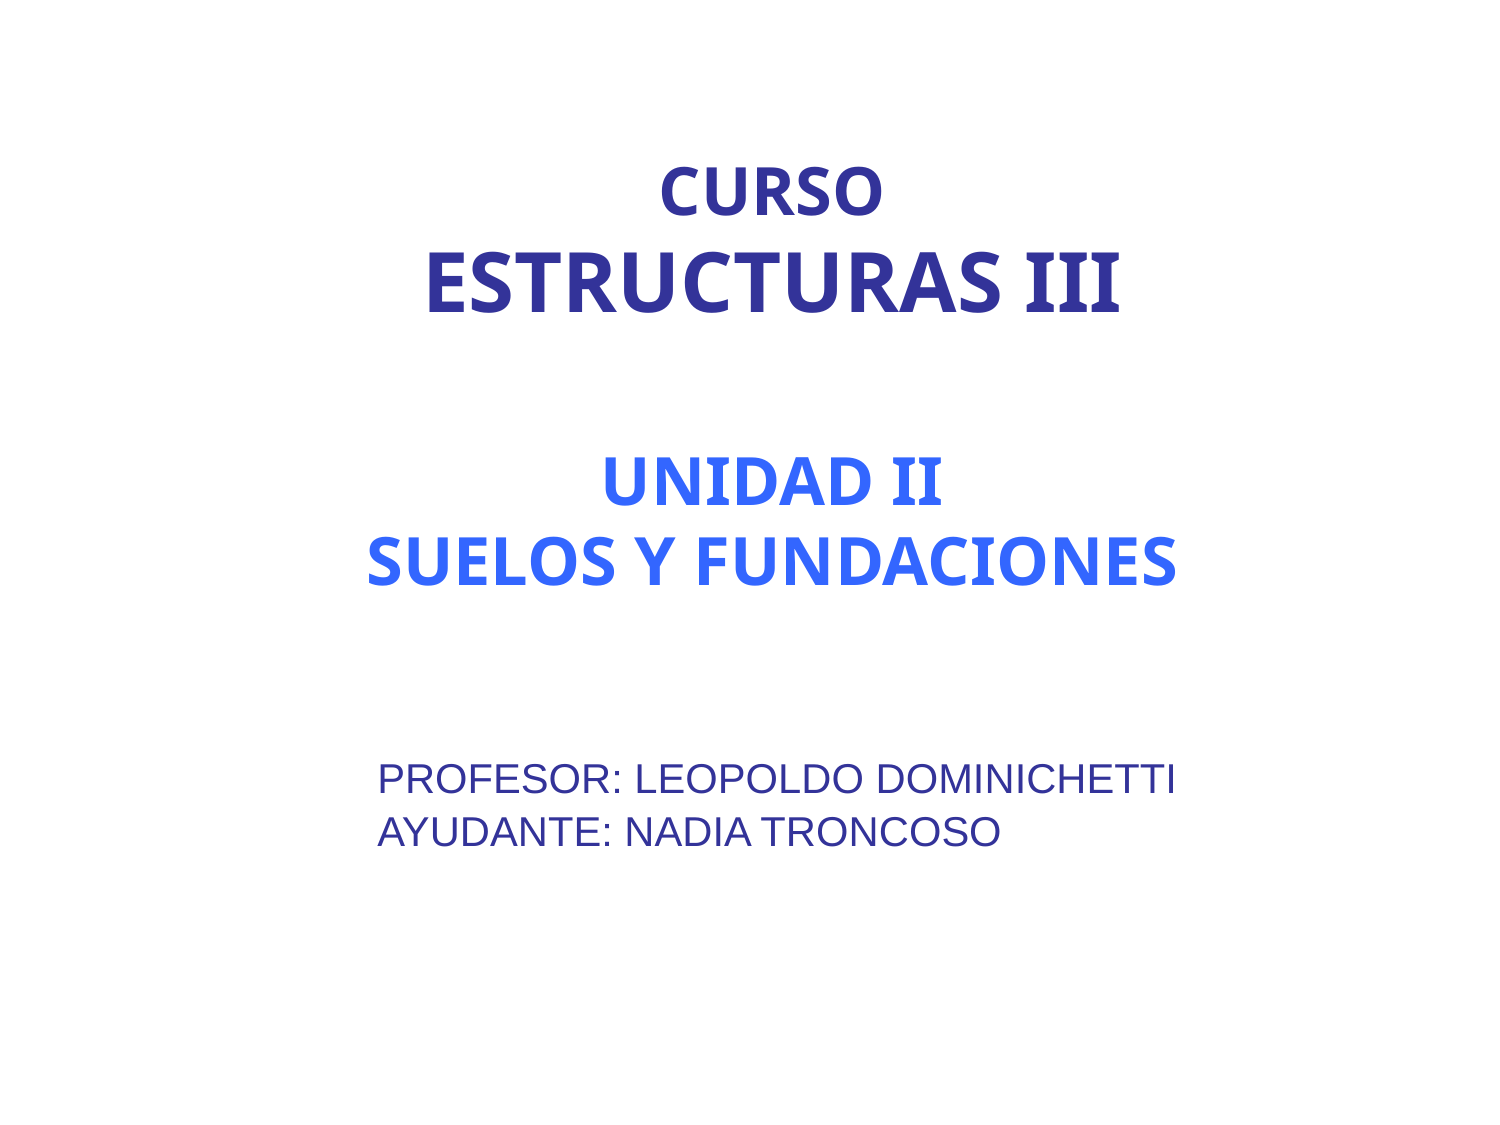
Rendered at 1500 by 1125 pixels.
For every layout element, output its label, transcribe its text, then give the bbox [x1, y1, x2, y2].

text_box PROFESOR: LEOPOLDO DOMINICHETTI AYUDANTE: NADIA TRONCOSO [362, 750, 1300, 863]
text_box CURSO ESTRUCTURAS III UNIDAD II SUELOS Y FUNDACIONES [324, 137, 1220, 750]
